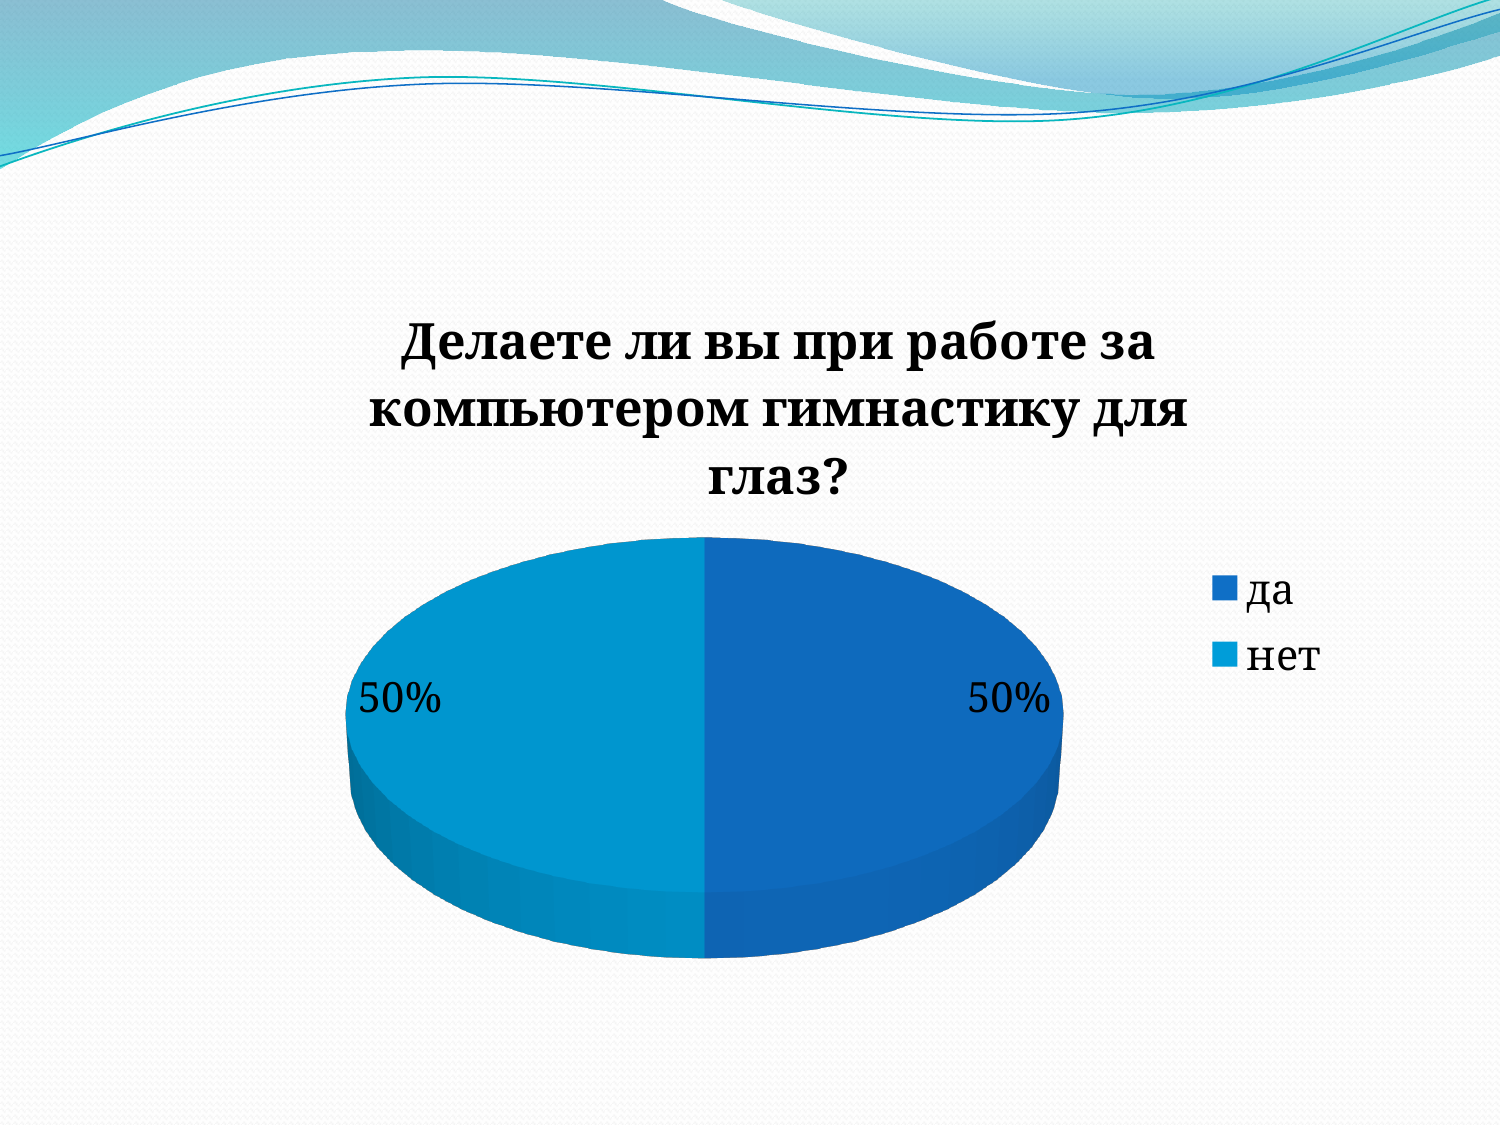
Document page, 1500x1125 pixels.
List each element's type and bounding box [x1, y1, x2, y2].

chart [210, 269, 1348, 973]
